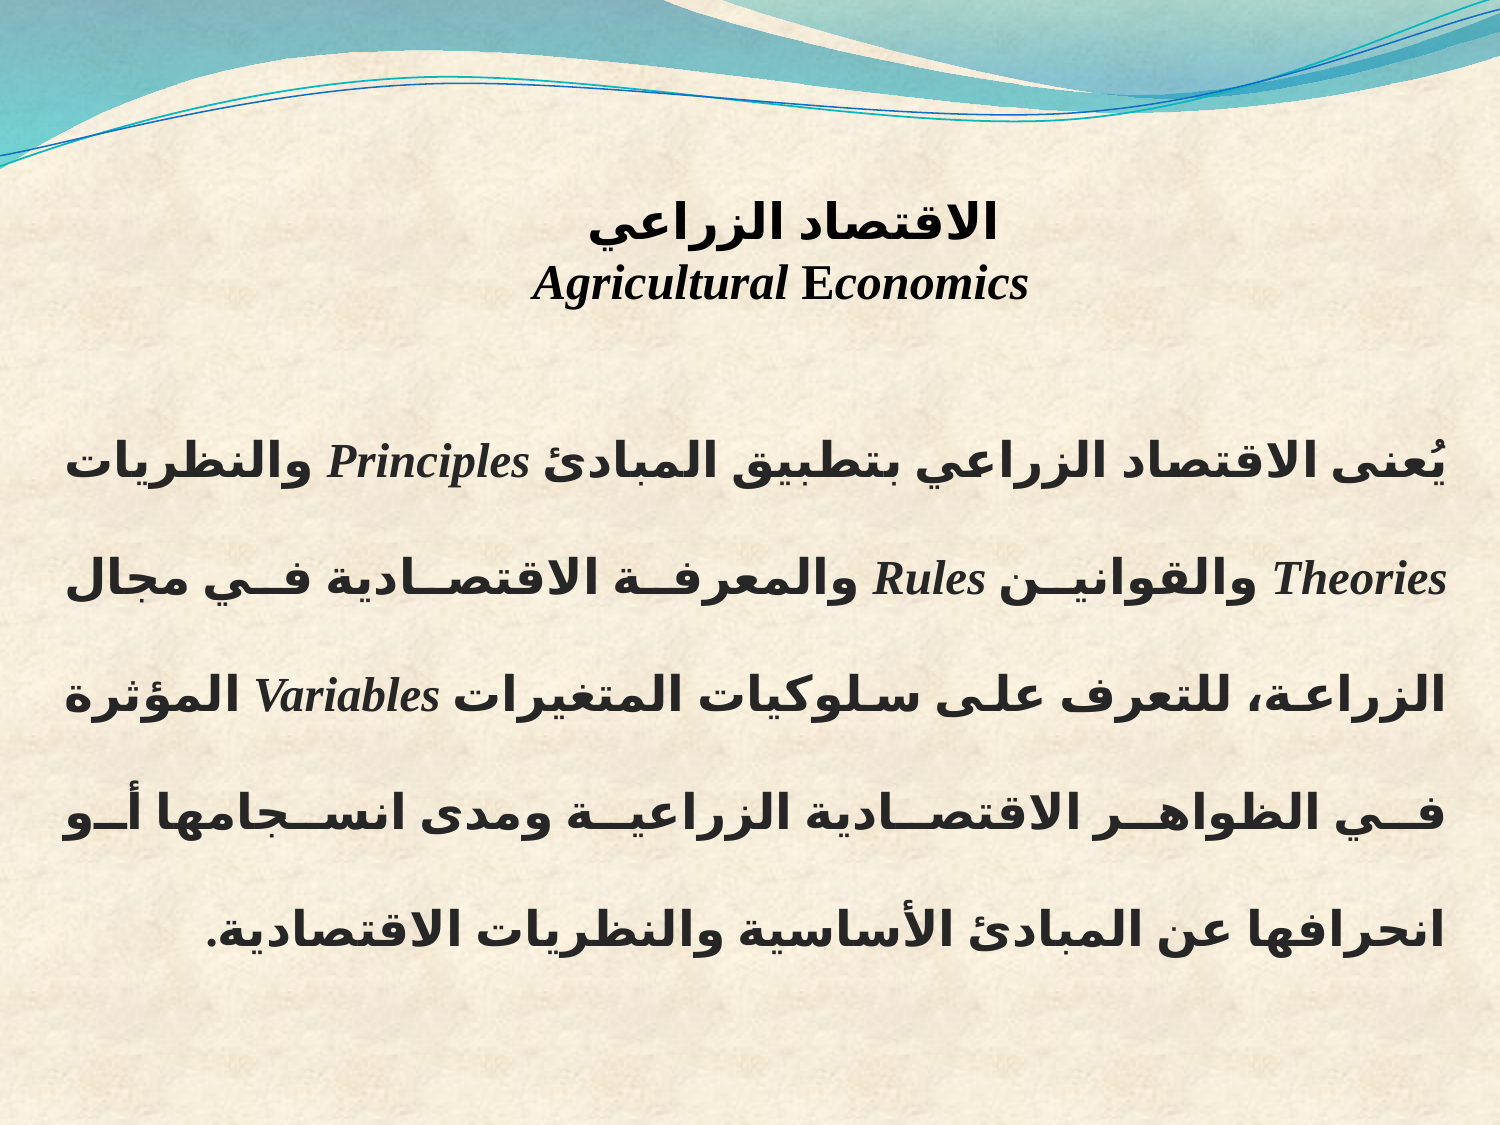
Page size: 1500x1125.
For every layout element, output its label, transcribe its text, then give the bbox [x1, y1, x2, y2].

text_box الاقتصاد الزراعي Agricultural Economics [160, 160, 1427, 340]
list يُعنى الاقتصاد الزراعي بتطبيق المبادئ Principles والنظريات Theories والقوانين Rules والمعرفة الاقتصادية في مجال الزراعة، للتعرف على سلوكيات المتغيرات Variables المؤثرة في الظواهر الاقتصادية الزراعية ومدى انسجامها أو انحرافها عن المبادئ الأساسية والنظريات الاقتصادية. [49, 362, 1463, 1001]
